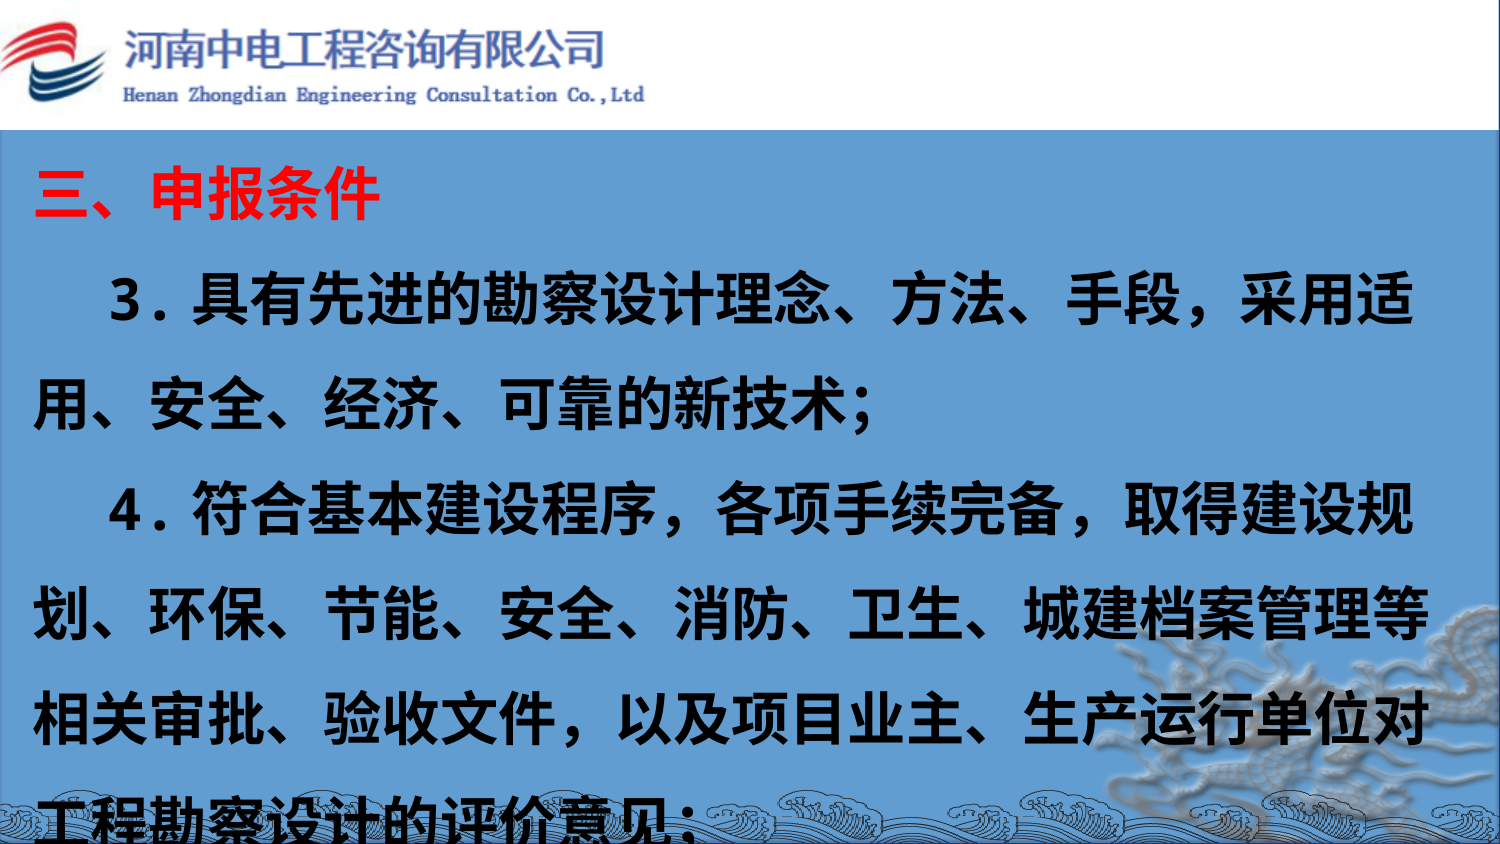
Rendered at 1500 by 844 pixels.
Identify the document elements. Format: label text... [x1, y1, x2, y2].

text_box 三、申报条件 3.具有先进的勘察设计理念、方法、手段，采用适用、安全、经济、可靠的新技术； 4.符合基本建设程序，各项手续完备，取得建设规划、环保、节能、安全、消防、卫生、城建档案管理等相关审批、验收文件，以及项目业主、生产运行单位对工程勘察设计的评价意见； [17, 131, 1459, 844]
picture [0, 0, 1500, 131]
